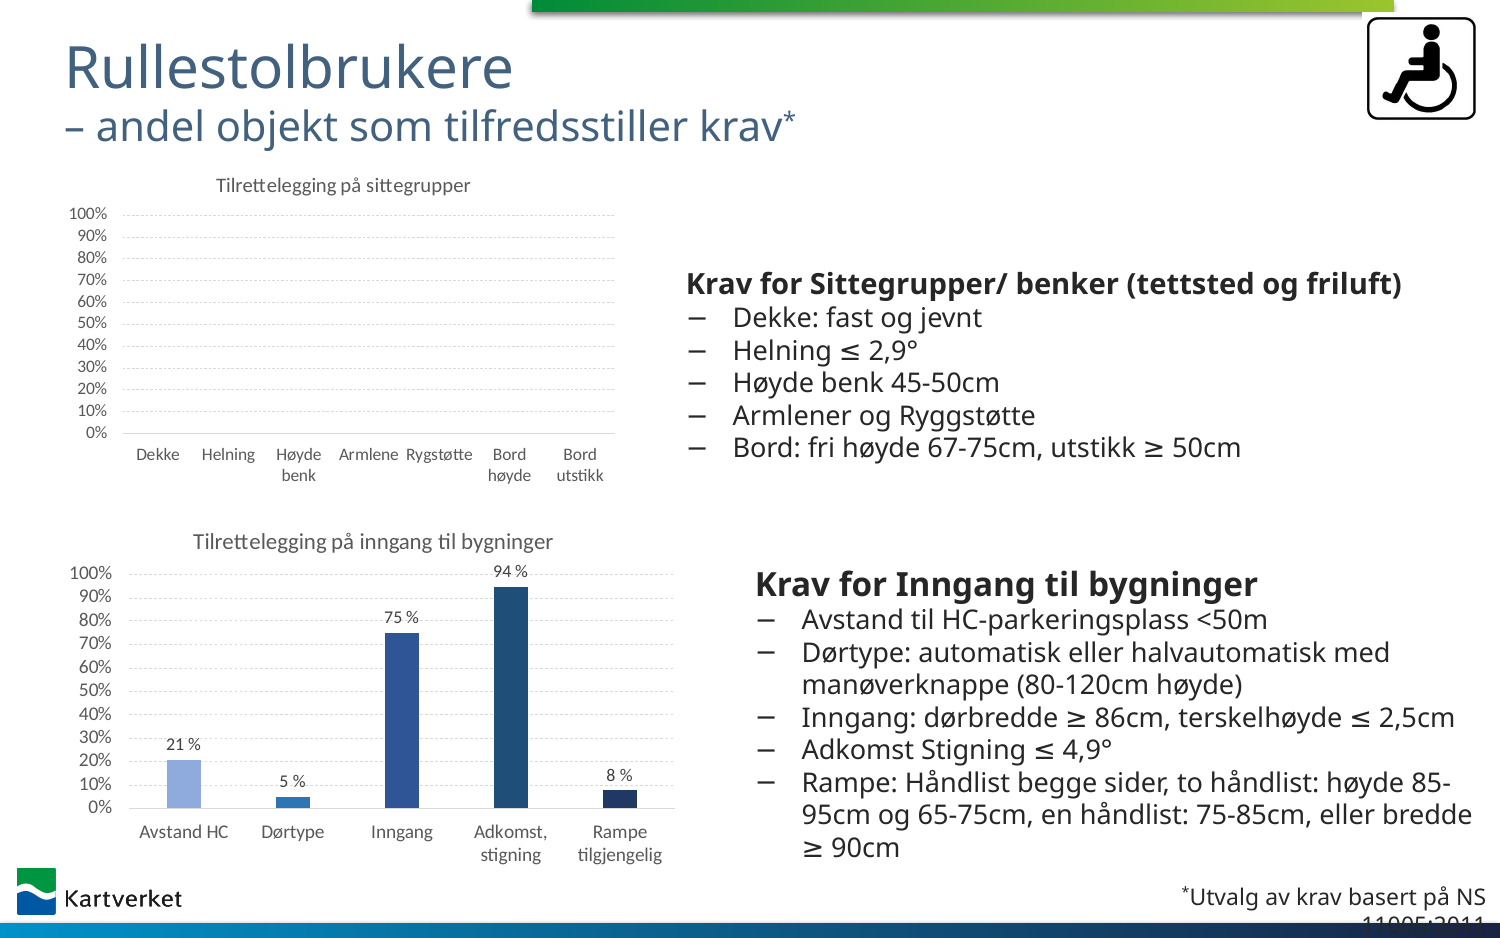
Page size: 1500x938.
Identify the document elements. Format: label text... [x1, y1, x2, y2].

text_box *Utvalg av krav basert på NS 11005:2011 [1068, 873, 1500, 938]
picture [62, 520, 685, 874]
text_box Rullestolbrukere – andel objekt som tilfredsstiller krav* [49, 25, 1431, 158]
text_box Krav for Sittegrupper/ benker (tettsted og friluft) Dekke: fast og jevnt Helning ≤ 2,9° Høyde benk 45-50cm Armlener og Ryggstøtte Bord: fri høyde 67-75cm, utstikk ≥ 50cm [670, 258, 1418, 471]
text_box Krav for Inngang til bygninger Avstand til HC-parkeringsplass <50m Dørtype: automatisk eller halvautomatisk med manøverknappe (80-120cm høyde) Inngang: dørbredde ≥ 86cm, terskelhøyde ≤ 2,5cm Adkomst Stigning ≤ 4,9° Rampe: Håndlist begge sider, to håndlist: høyde 85-95cm og 65-75cm, en håndlist: 75-85cm, eller bredde ≥ 90cm [740, 555, 1491, 870]
picture [62, 166, 625, 492]
picture [1362, 12, 1481, 126]
